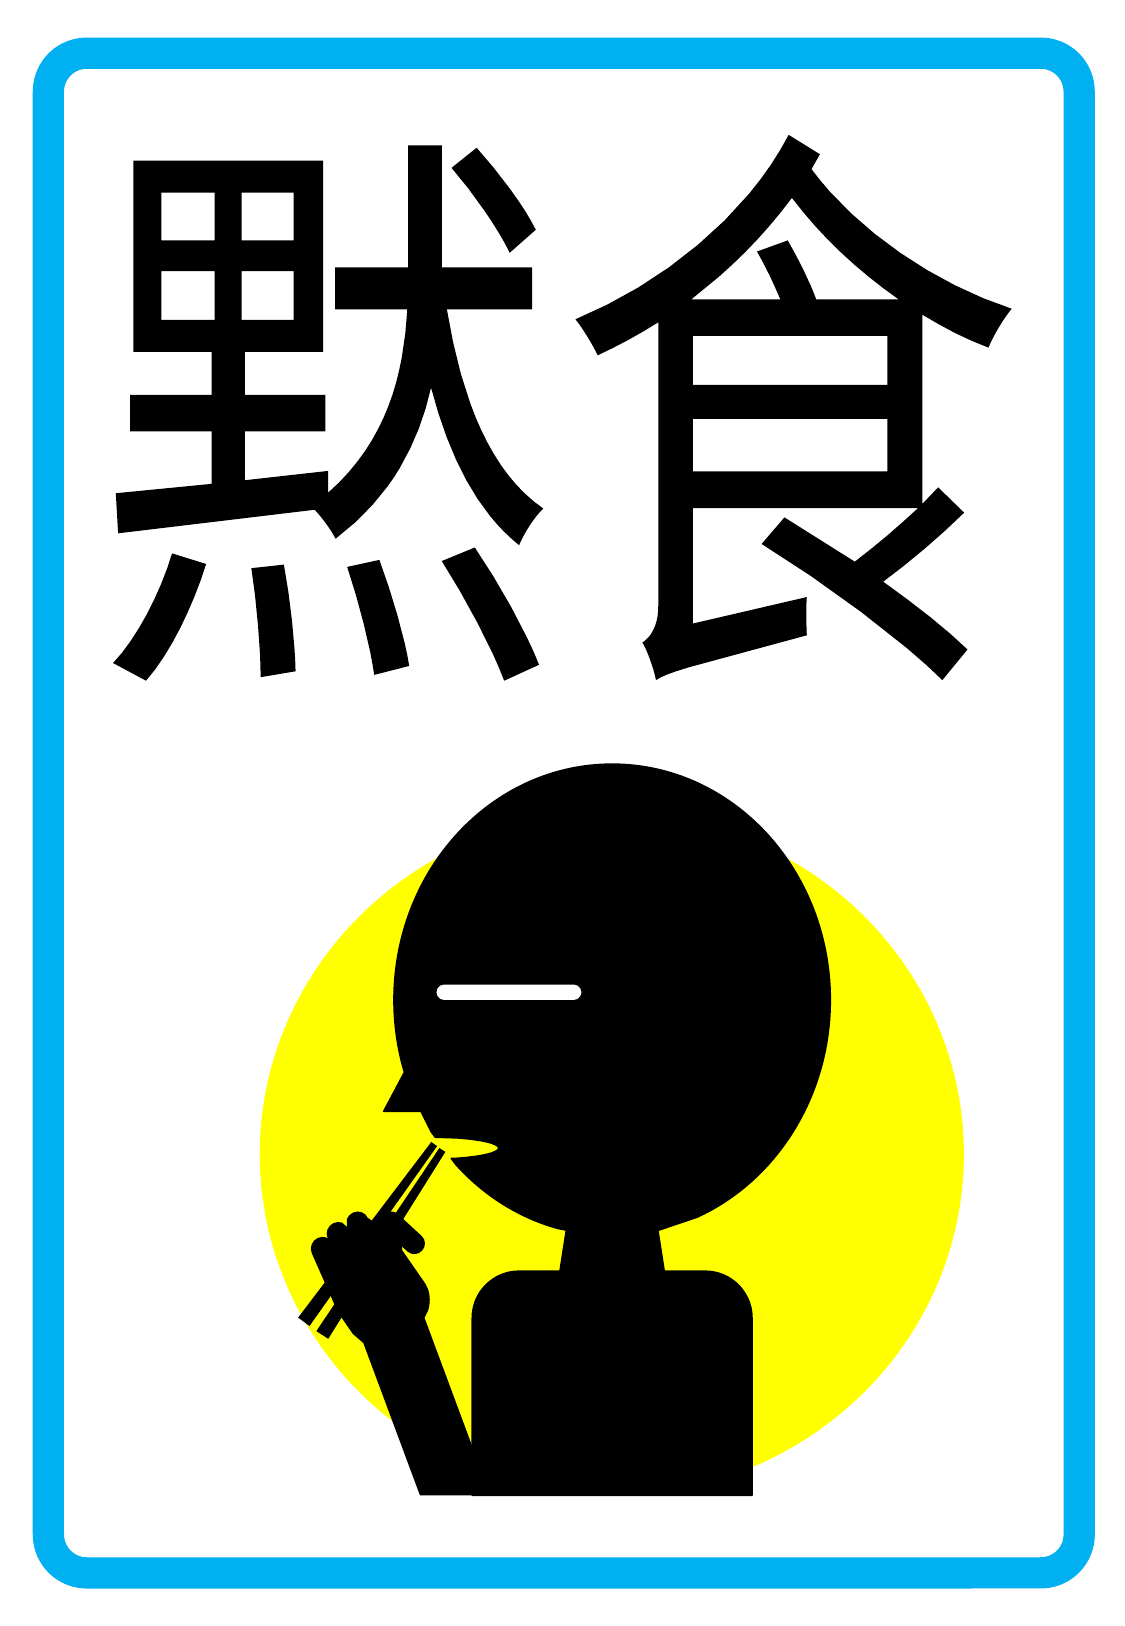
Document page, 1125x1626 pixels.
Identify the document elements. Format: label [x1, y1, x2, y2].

text_box [46, 51, 1082, 1576]
text_box [835, 887, 966, 1421]
text_box [261, 763, 831, 1496]
